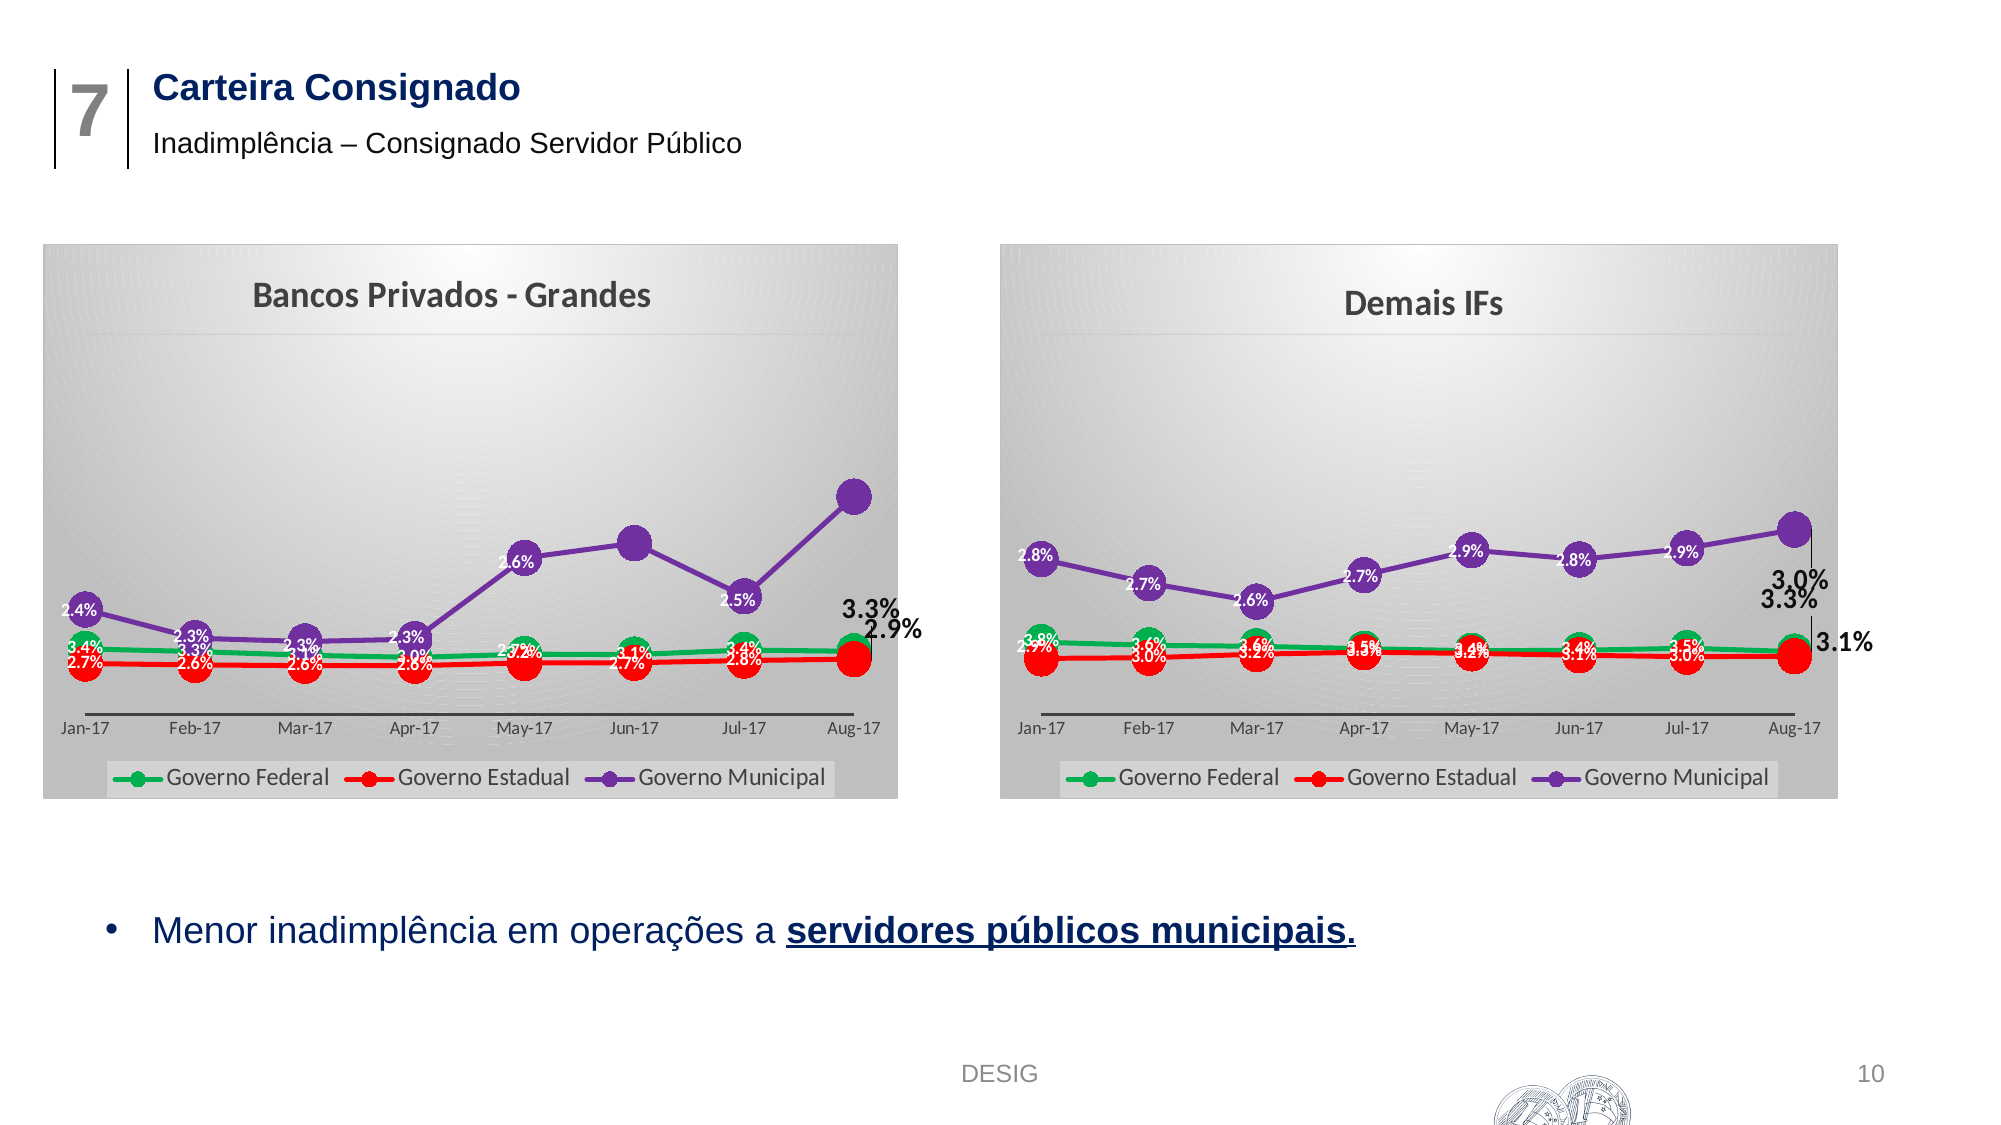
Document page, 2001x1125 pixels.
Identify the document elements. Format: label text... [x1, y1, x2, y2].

text_box 7 [55, 54, 116, 179]
text_box Carteira Consignado Inadimplência – Consignado Servidor Público [137, 60, 1449, 186]
slide_number 10 [1433, 1042, 1900, 1103]
text_box Menor inadimplência em operações a servidores públicos municipais. [90, 898, 1910, 999]
picture [1490, 1070, 1634, 1125]
chart [999, 243, 1875, 799]
chart [42, 243, 924, 799]
footer DESIG [683, 1042, 1317, 1103]
